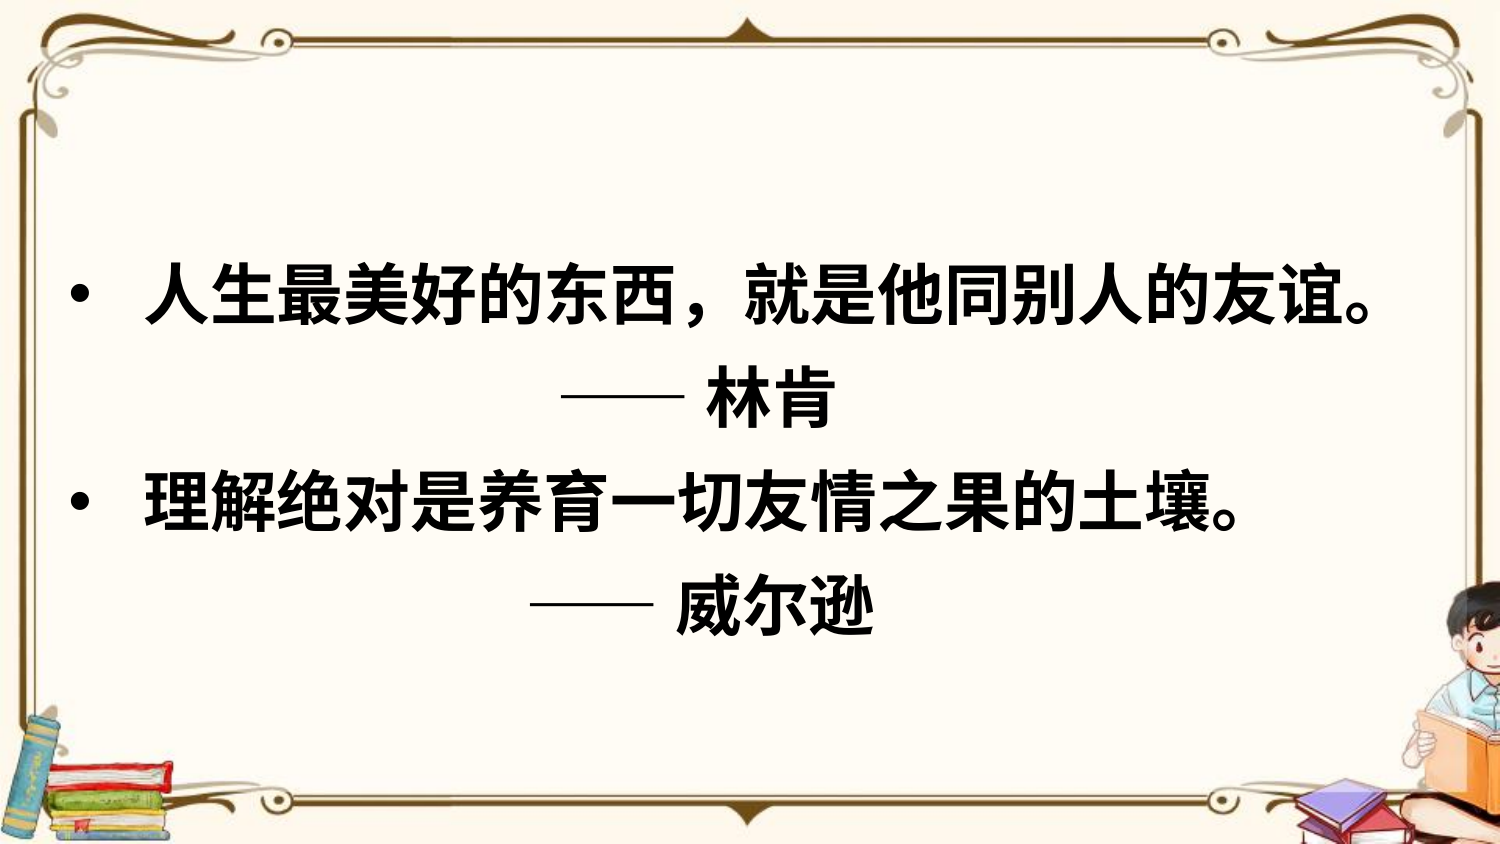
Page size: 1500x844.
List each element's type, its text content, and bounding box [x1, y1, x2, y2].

picture [0, 0, 1500, 844]
text_box 人生最美好的东西，就是他同别人的友谊。 ——林肯 理解绝对是养育一切友情之果的土壤。 ——威尔逊 [53, 221, 1495, 652]
